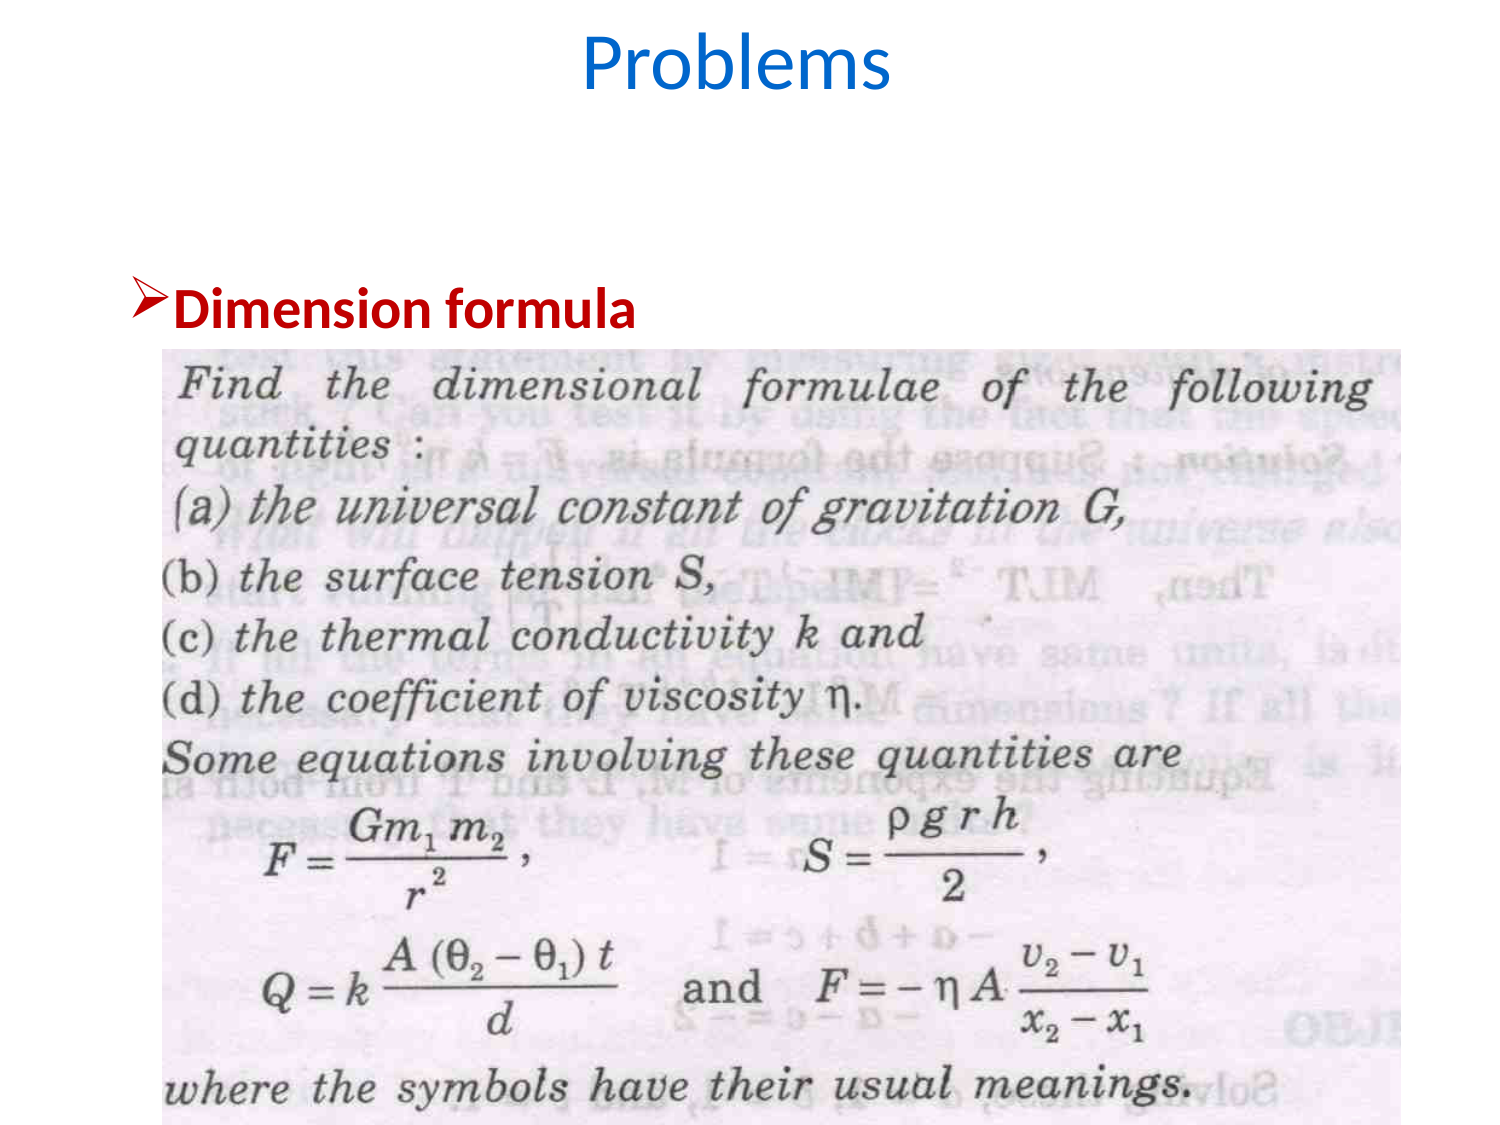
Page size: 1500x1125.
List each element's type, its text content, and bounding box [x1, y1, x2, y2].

picture [162, 349, 1401, 1125]
title Problems [287, 0, 1188, 113]
subtitle Dimension formula [112, 262, 1438, 1088]
